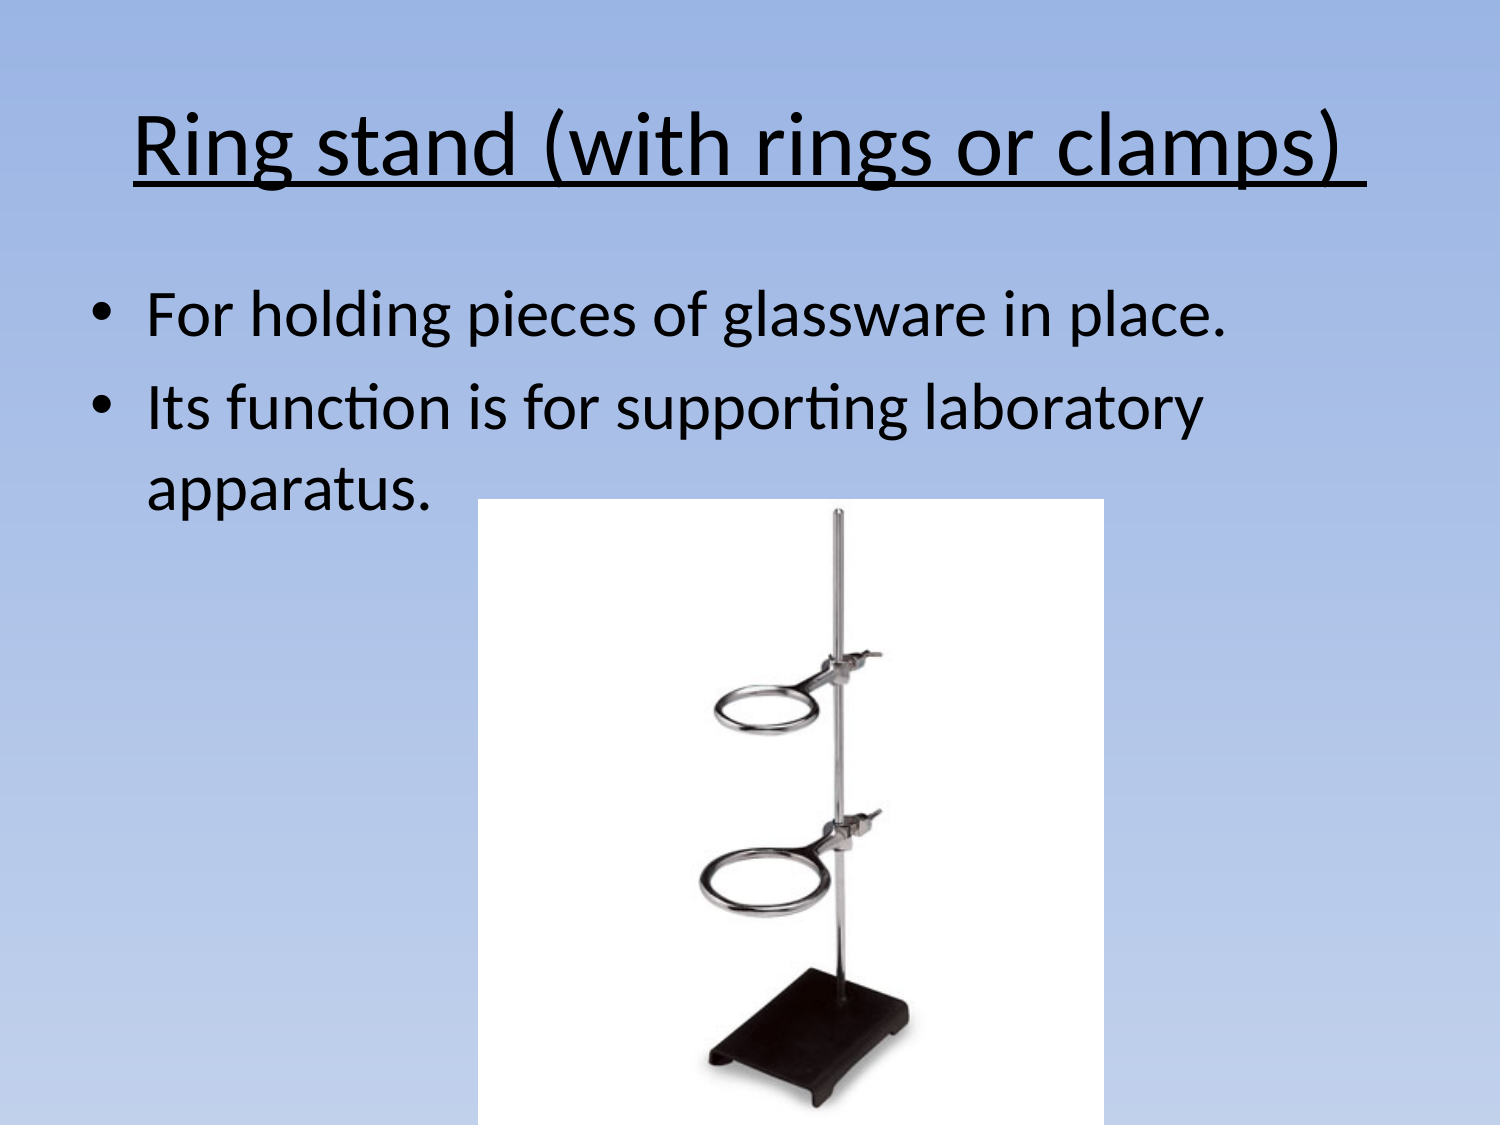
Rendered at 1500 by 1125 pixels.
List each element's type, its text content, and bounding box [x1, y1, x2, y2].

list For holding pieces of glassware in place. Its function is for supporting laboratory apparatus. [75, 262, 1425, 1005]
picture [478, 499, 1104, 1125]
title Ring stand (with rings or clamps) [75, 45, 1425, 233]
